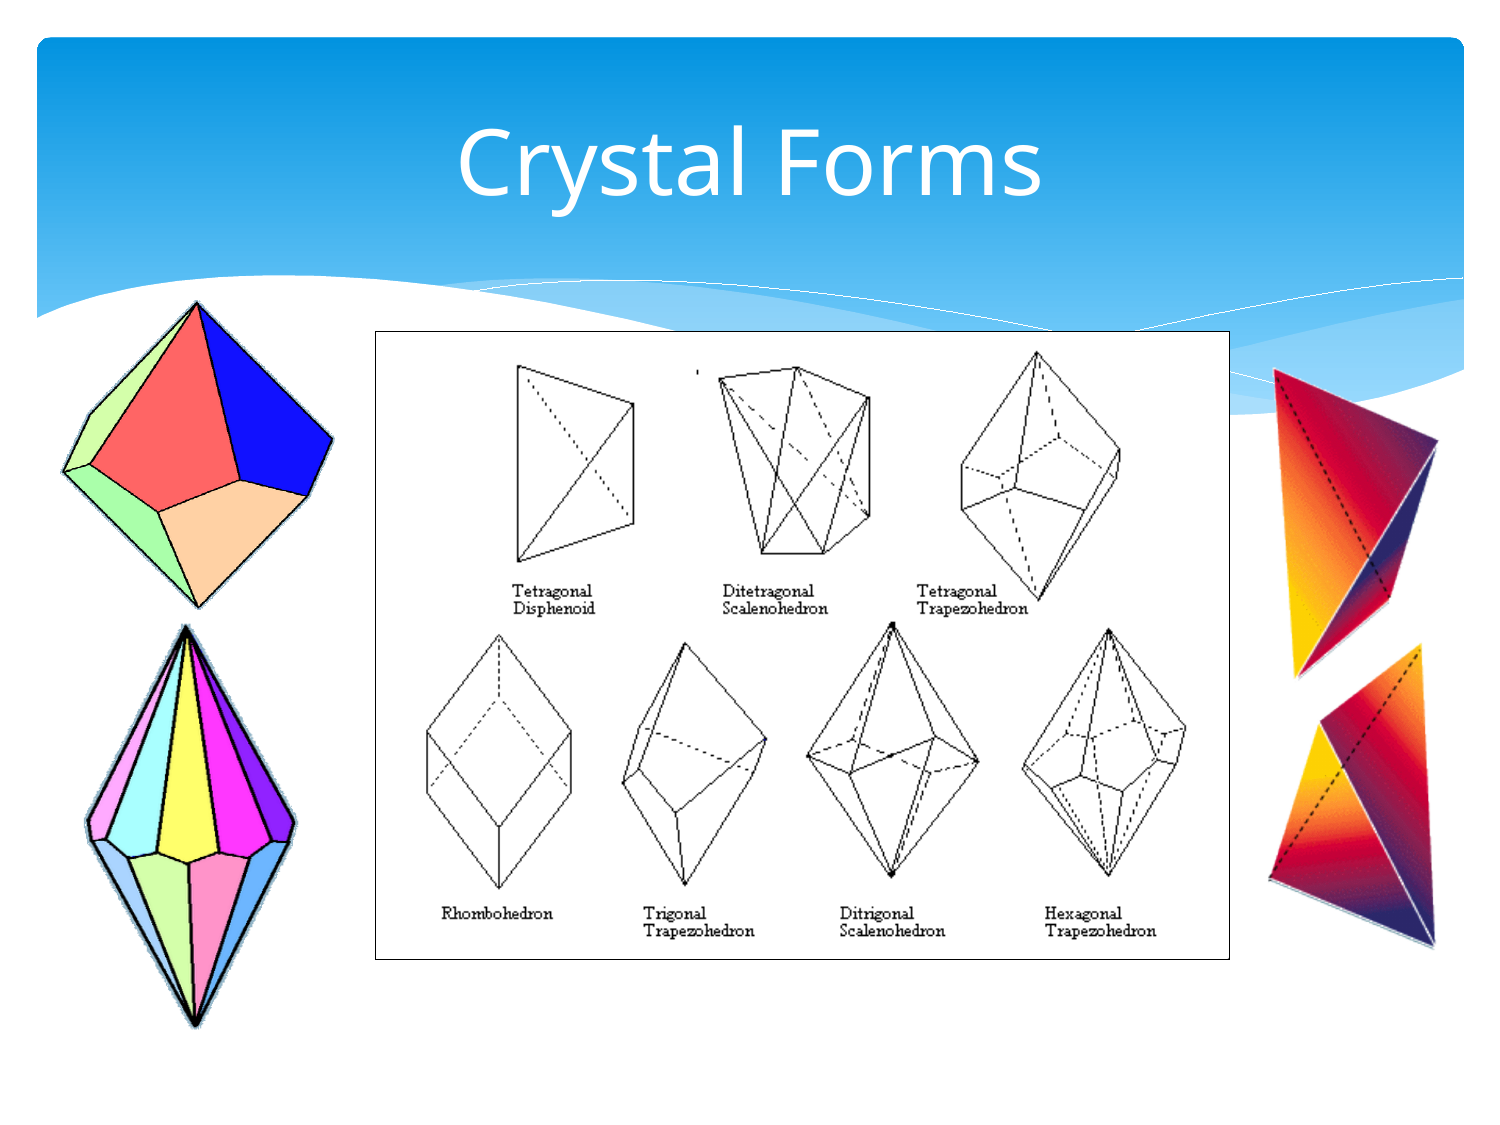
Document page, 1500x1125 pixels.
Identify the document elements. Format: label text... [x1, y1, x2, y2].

picture [37, 299, 347, 1038]
title Crystal Forms [75, 55, 1425, 261]
picture [374, 331, 1500, 960]
